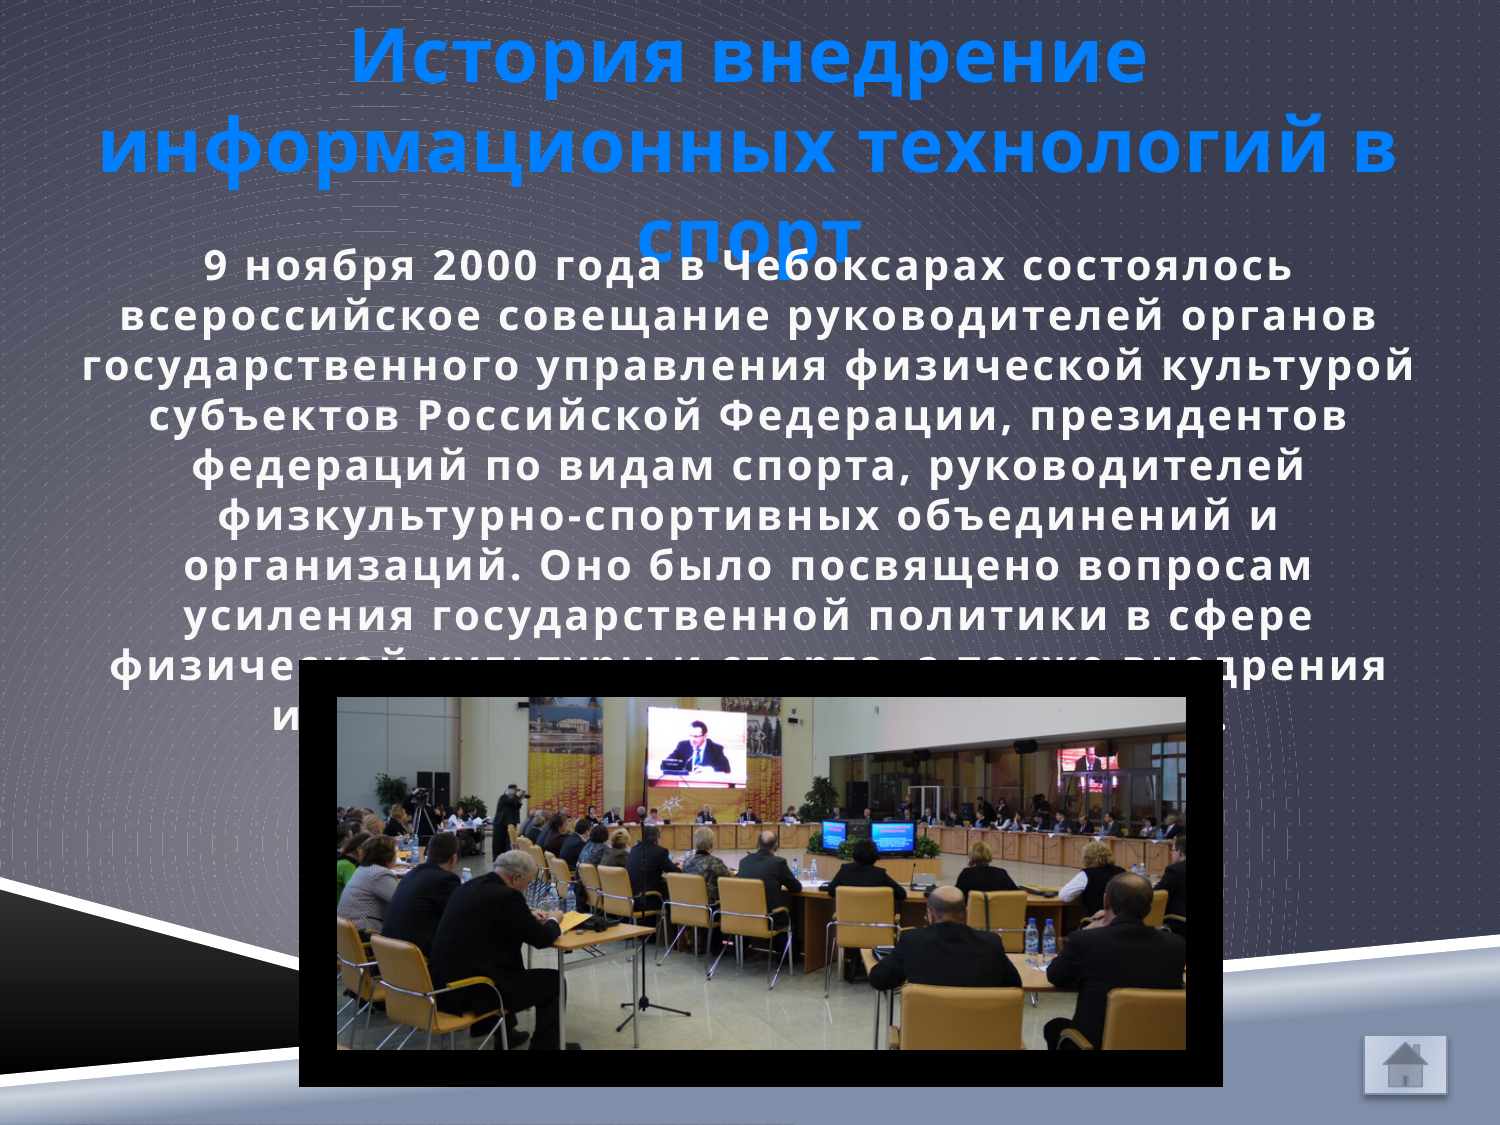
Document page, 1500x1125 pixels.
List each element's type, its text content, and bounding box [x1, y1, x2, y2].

text_box История внедрение информационных технологий в спорт [0, 0, 1500, 285]
text_box [1363, 1034, 1448, 1095]
text_box 9 ноября 2000 года в Чебоксарах состоялось всероссийское совещание руководителей органов государственного управления физической культурой субъектов Российской Федерации, президентов федераций по видам спорта, руководителей физкультурно-спортивных объединений и организаций. Оно было посвящено вопросам усиления государственной политики в сфере физической культуры и спорта, а также внедрения информационных технологий в спорт. [61, 231, 1438, 747]
picture [336, 697, 1187, 1050]
